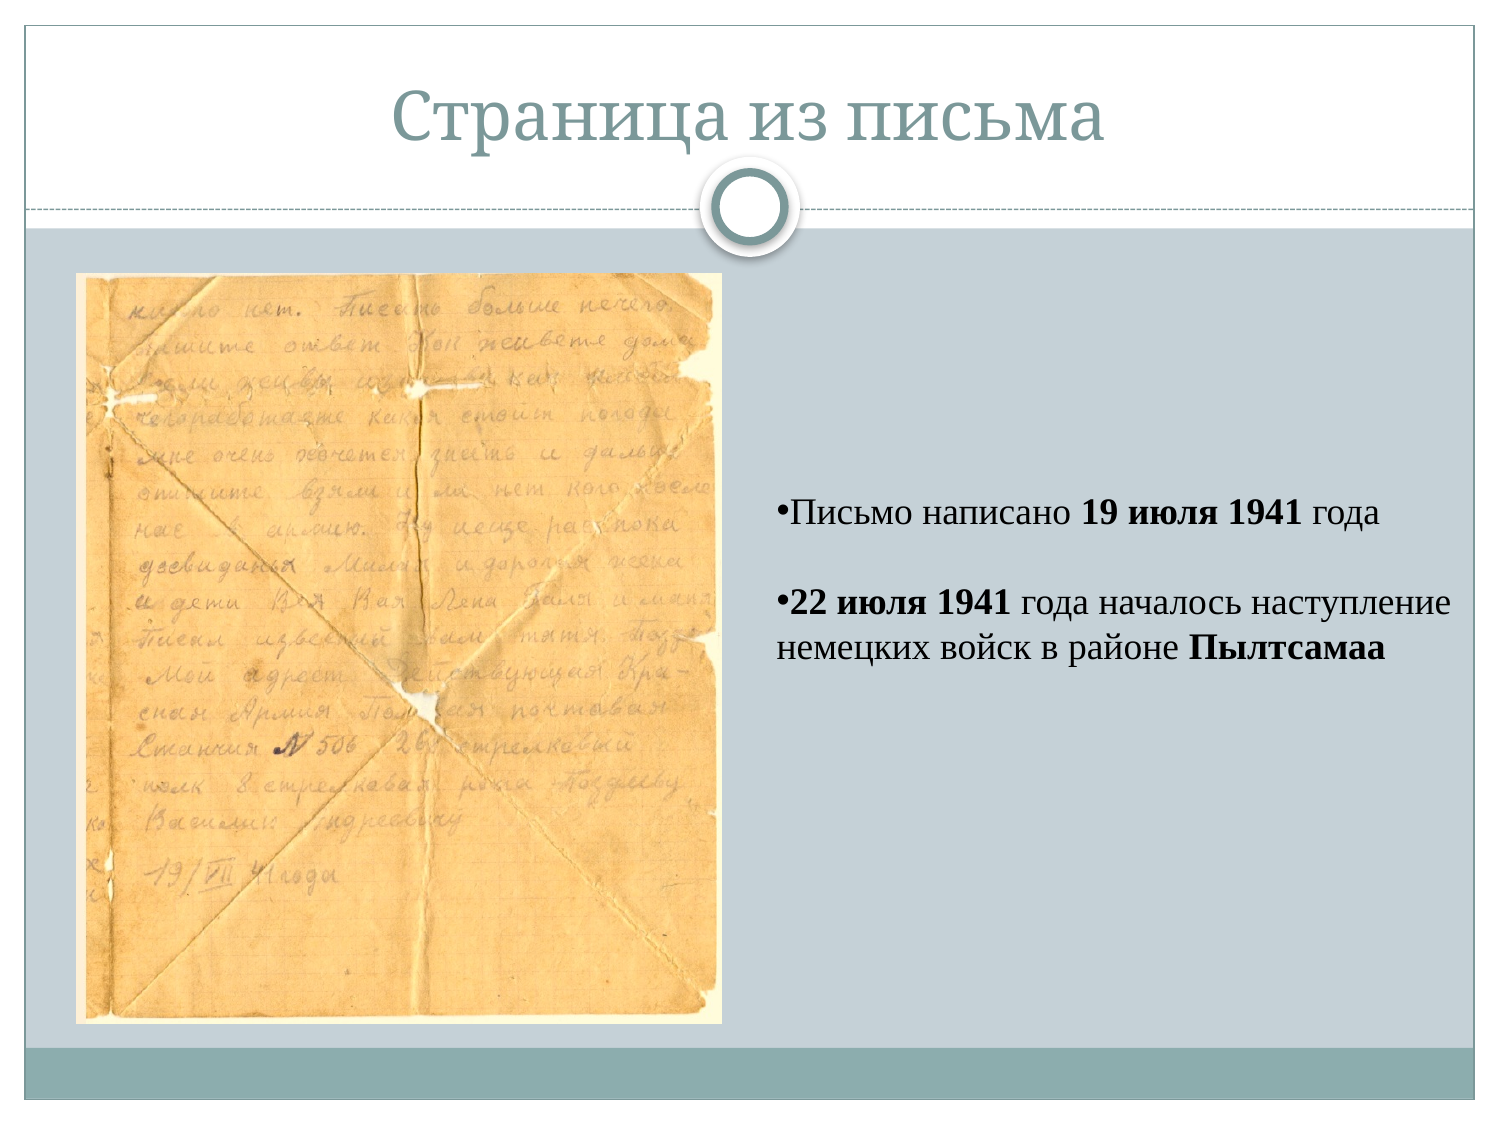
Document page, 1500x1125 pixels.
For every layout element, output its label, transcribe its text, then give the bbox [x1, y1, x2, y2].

title Страница из письма [49, 37, 1450, 162]
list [76, 272, 723, 1024]
text_box Письмо написано 19 июля 1941 года 22 июля 1941 года началось наступление немецких войск в районе Пылтсамаа [761, 479, 1471, 675]
